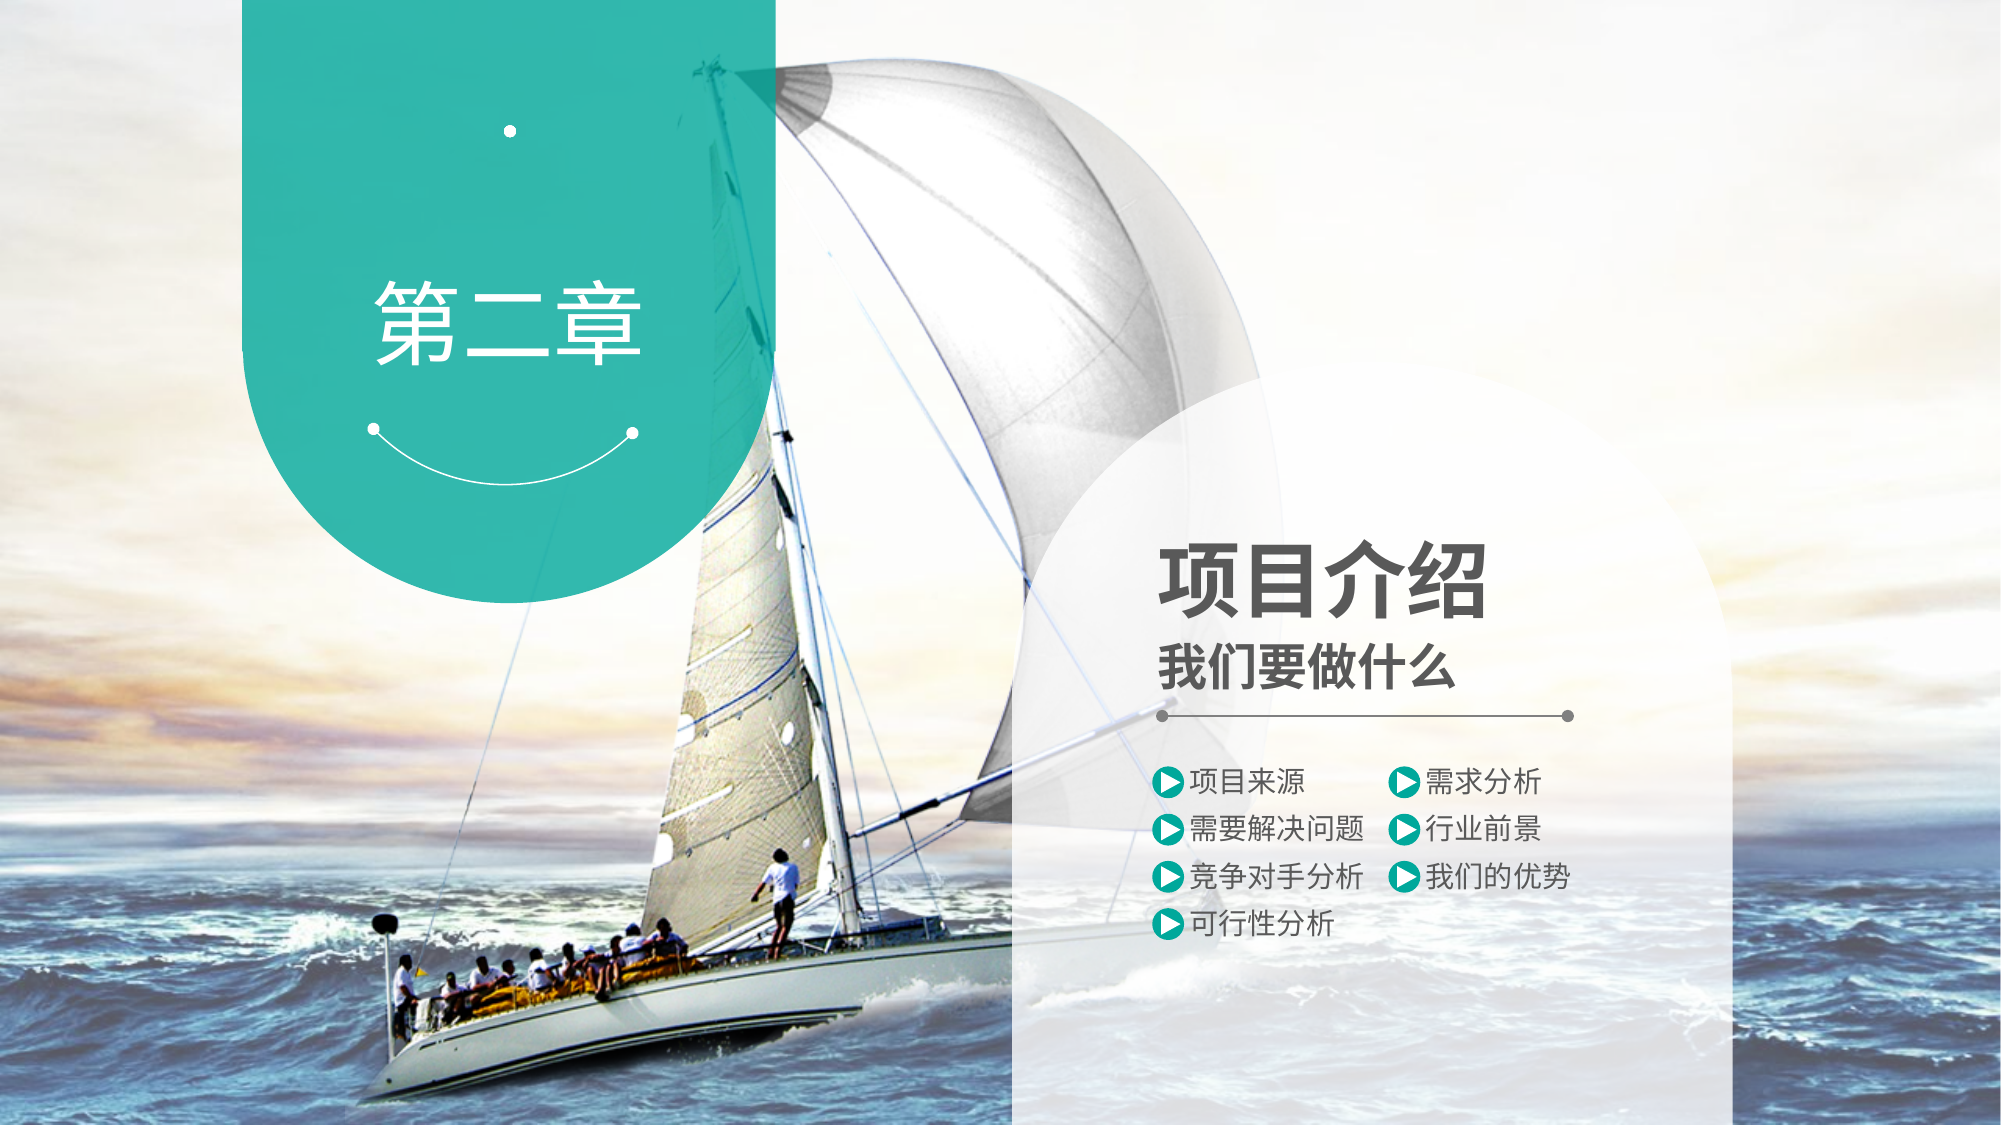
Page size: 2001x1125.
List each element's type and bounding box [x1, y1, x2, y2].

text_box [1154, 904, 1391, 941]
text_box [1154, 857, 1389, 894]
picture [0, 0, 2001, 1125]
text_box [1390, 763, 1627, 799]
text_box [1154, 763, 1388, 799]
text_box [1390, 810, 1627, 847]
text_box [1154, 810, 1389, 847]
text_box [1390, 857, 1627, 894]
